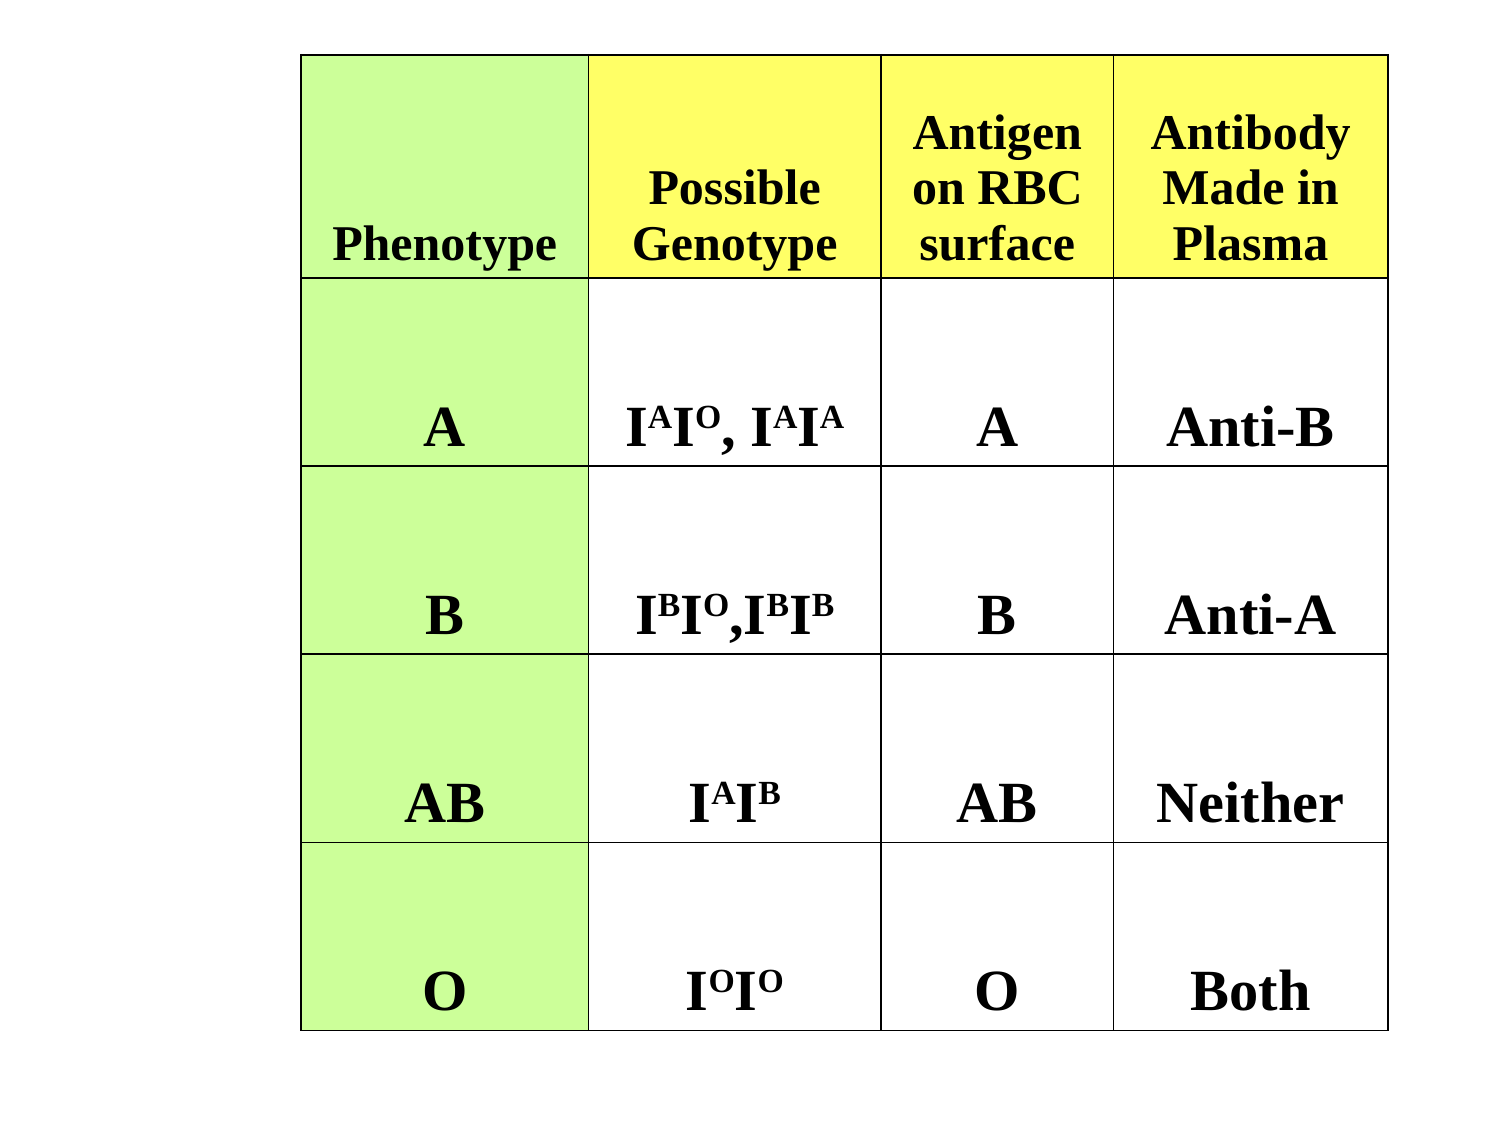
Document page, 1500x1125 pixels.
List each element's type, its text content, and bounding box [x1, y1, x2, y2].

table_cell IBIO,IBIB [589, 467, 880, 653]
table_header Antibody Made in Plasma [1114, 56, 1387, 277]
table_cell IAIB [589, 655, 880, 842]
table_cell O [882, 843, 1113, 1030]
table_cell A [302, 279, 588, 465]
table_cell B [882, 467, 1113, 653]
table_cell AB [302, 655, 588, 842]
table_cell Anti-B [1114, 279, 1387, 465]
table_cell A [882, 279, 1113, 465]
table_header Antigen on RBC surface [882, 56, 1113, 277]
table_cell Anti-A [1114, 467, 1387, 653]
table_header Phenotype [302, 56, 588, 277]
table_cell B [302, 467, 588, 653]
table_cell O [302, 843, 588, 1030]
table_cell AB [882, 655, 1113, 842]
table_cell IOIO [589, 843, 880, 1030]
table_cell Both [1114, 843, 1387, 1030]
table_cell Neither [1114, 655, 1387, 842]
table_cell IAIO, IAIA [589, 279, 880, 465]
table_header Possible Genotype [589, 56, 880, 277]
